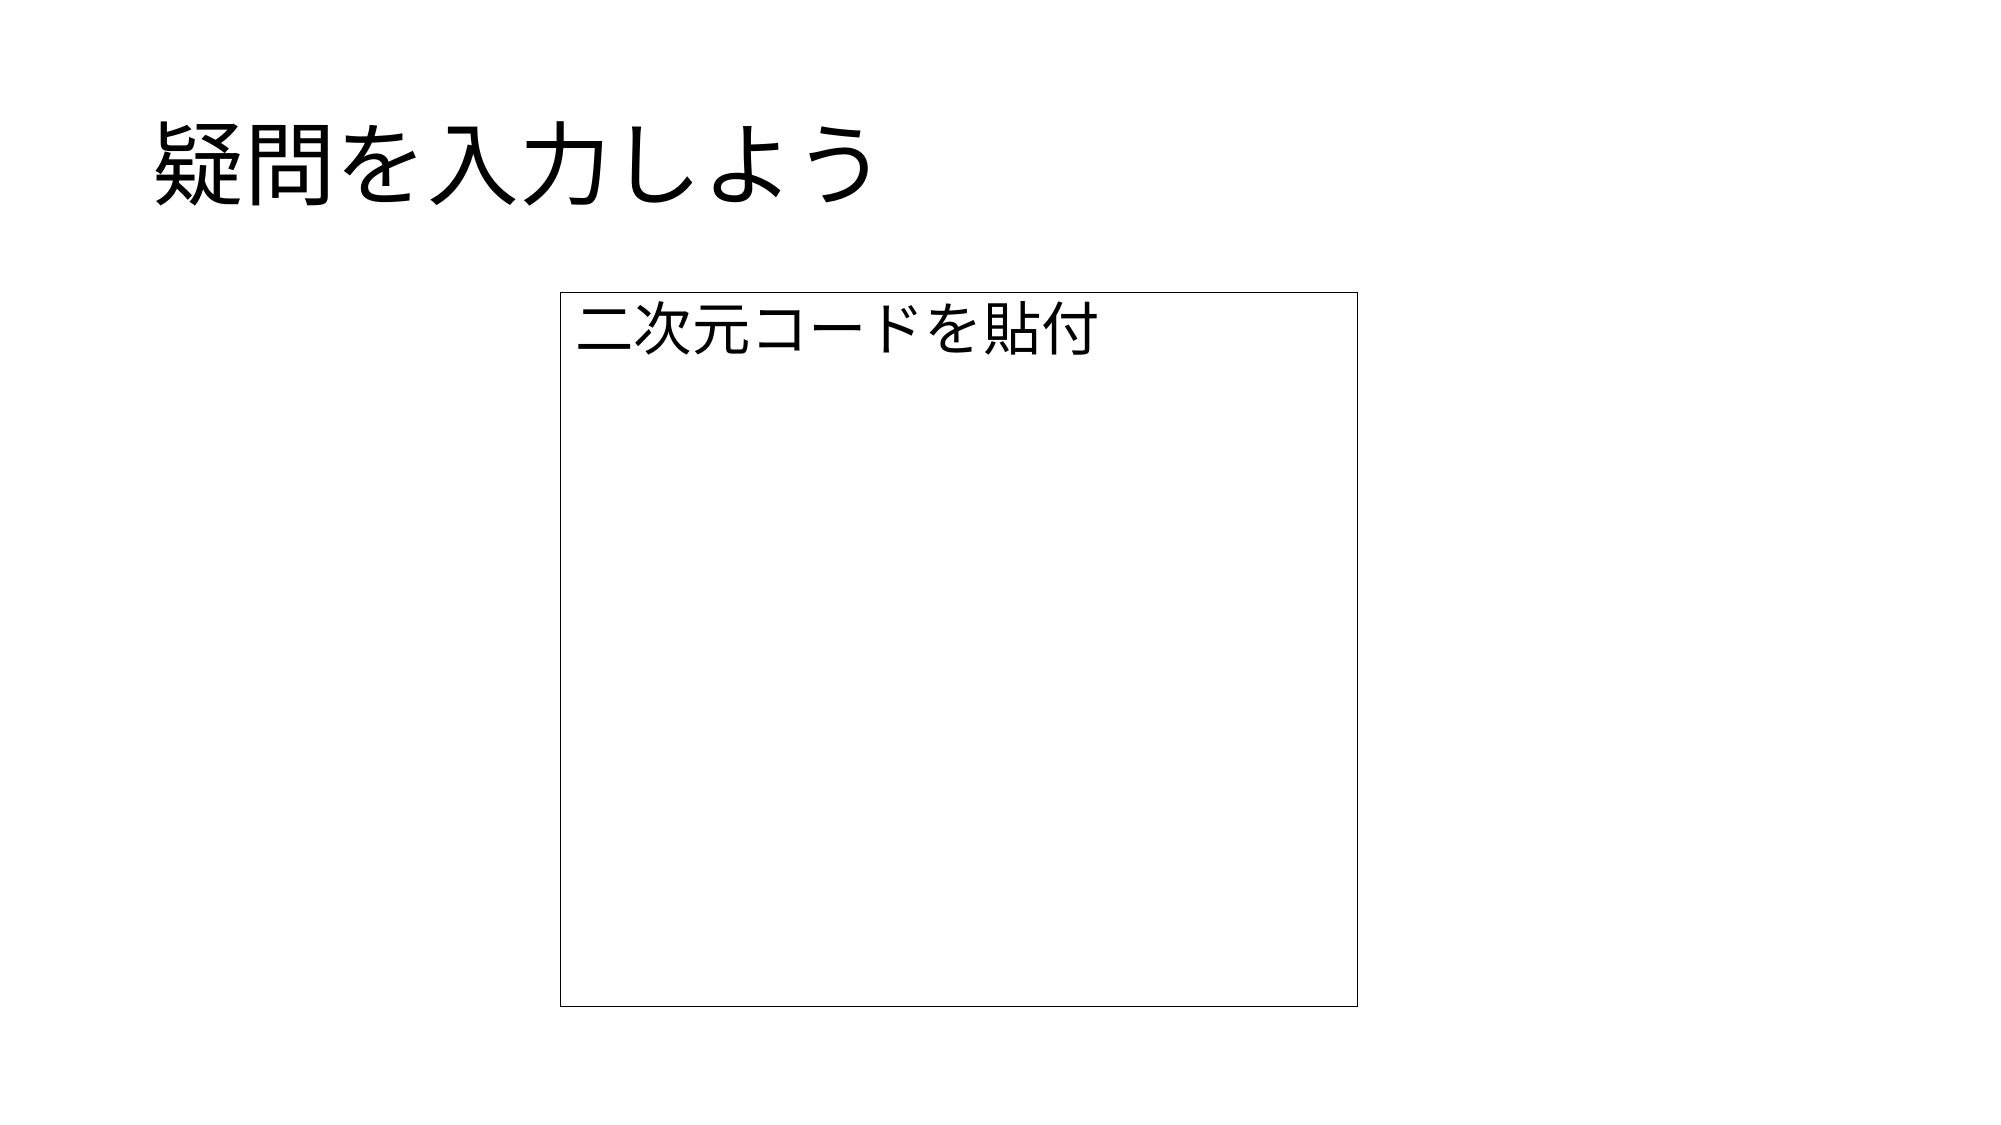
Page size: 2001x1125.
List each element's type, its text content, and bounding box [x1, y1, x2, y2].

title 疑問を入力しよう [137, 59, 1863, 278]
list 二次元コードを貼付 [560, 292, 1358, 1007]
